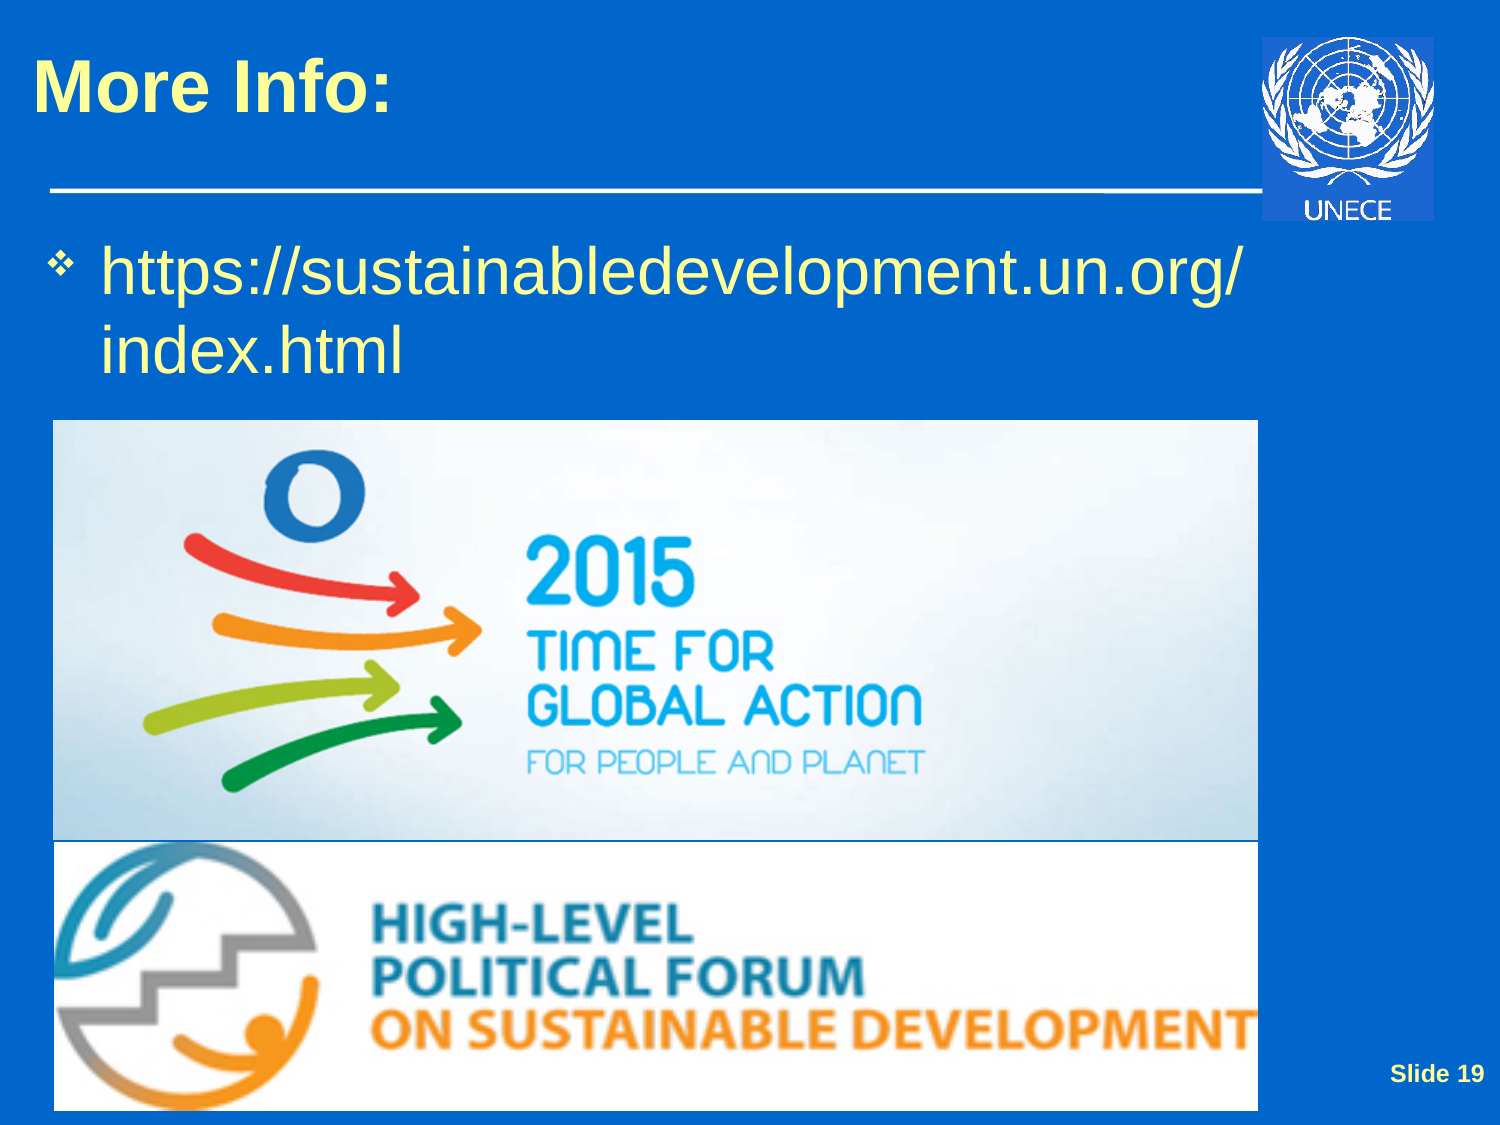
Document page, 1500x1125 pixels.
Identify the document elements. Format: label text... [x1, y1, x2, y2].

picture [53, 842, 1259, 1111]
picture [1262, 37, 1434, 219]
title More Info: [17, 1, 1247, 165]
list https://sustainabledevelopment.un.org/index.html [29, 219, 1483, 1024]
picture [52, 420, 1259, 841]
